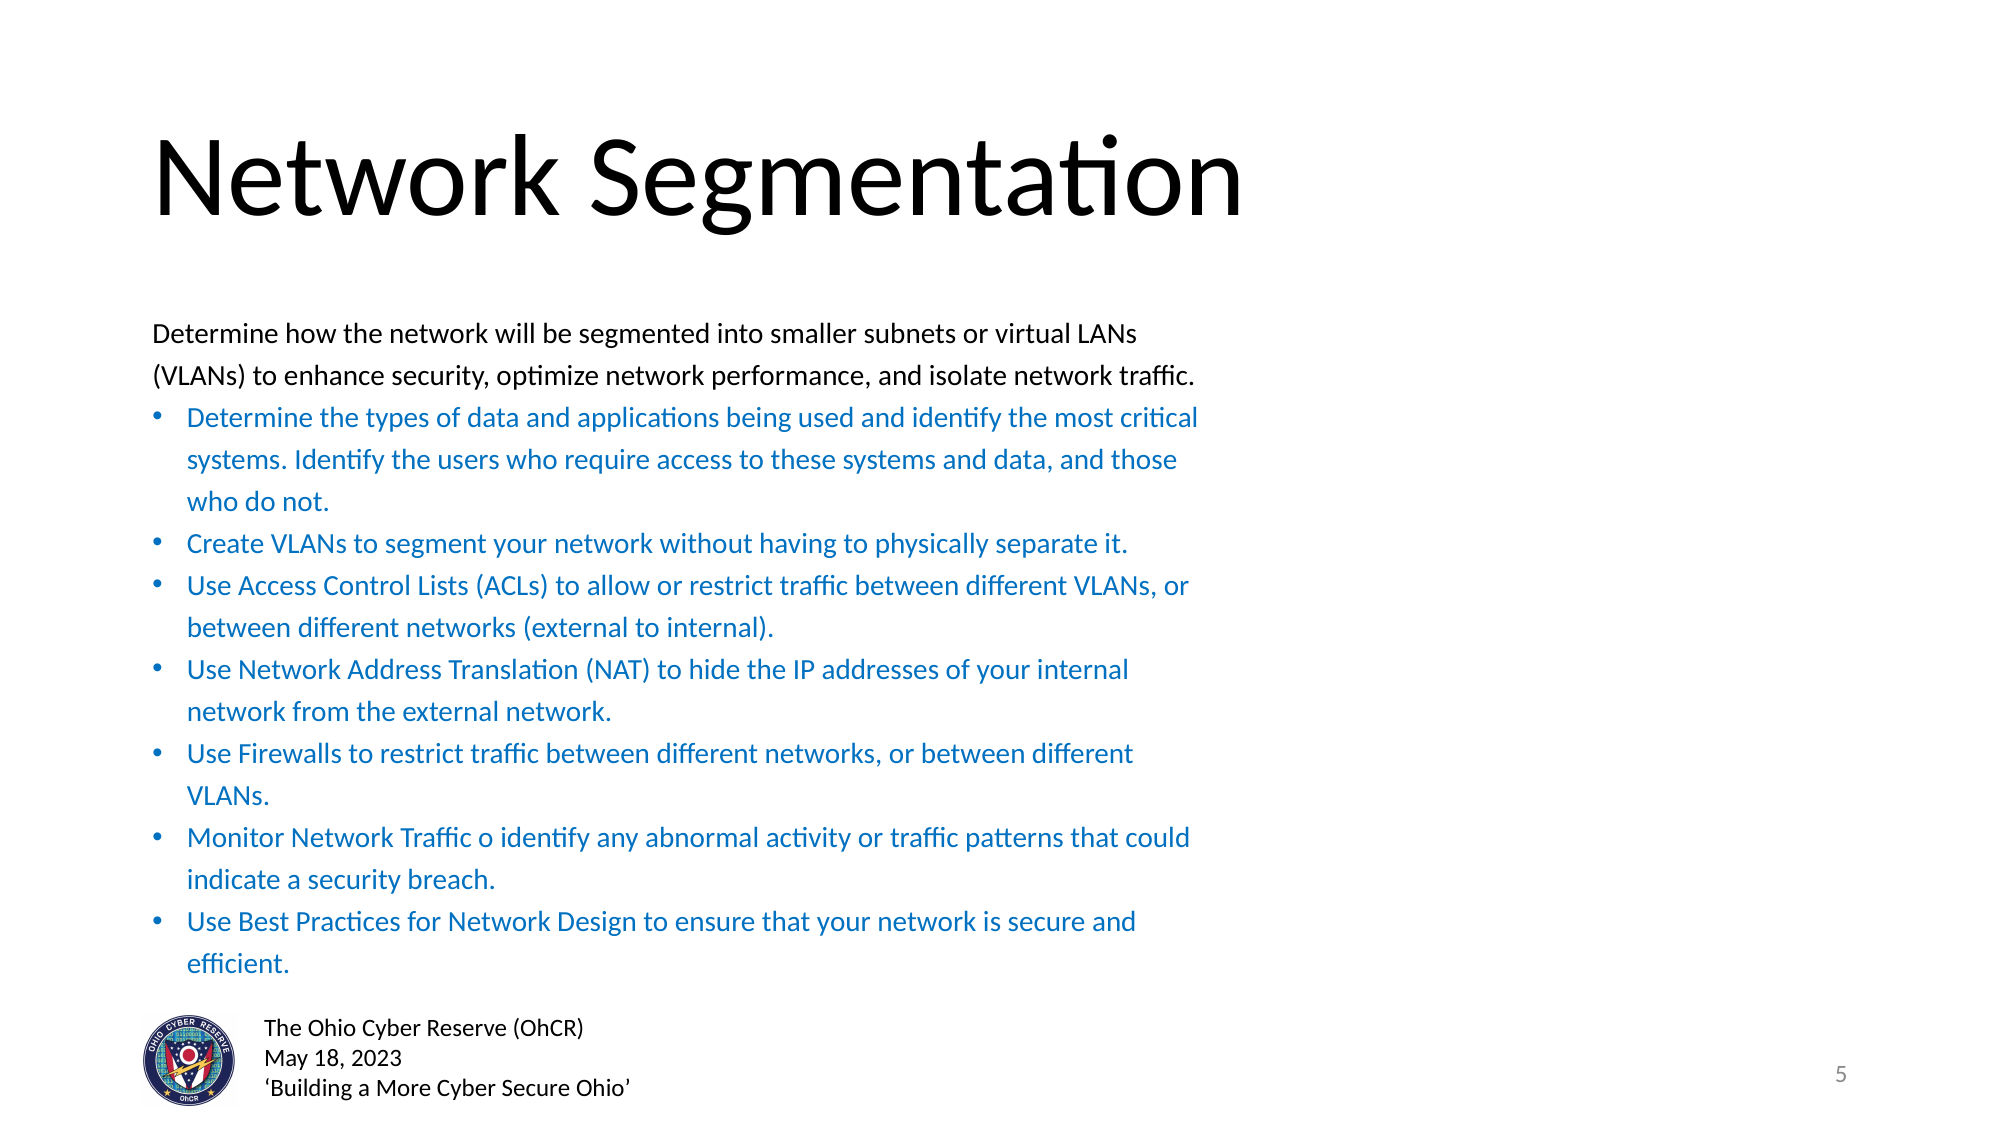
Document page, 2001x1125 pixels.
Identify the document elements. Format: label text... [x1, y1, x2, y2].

list Determine how the network will be segmented into smaller subnets or virtual LANs (VLANs) to enhance security, optimize network performance, and isolate network traffic. Determine the types of data and applications being used and identify the most critical systems. Identify the users who require access to these systems and data, and those who do not. Create VLANs to segment your network without having to physically separate it. Use Access Control Lists (ACLs) to allow or restrict traffic between different VLANs, or between different networks (external to internal). Use Network Address Translation (NAT) to hide the IP addresses of your internal network from the external network. Use Firewalls to restrict traffic between different networks, or between different VLANs. Monitor Network Traffic o identify any abnormal activity or traffic patterns that could indicate a security breach. Use Best Practices for Network Design to ensure that your network is secure and efficient. [137, 299, 1218, 1005]
title Network Segmentation [137, 59, 1863, 278]
slide_number 5 [1412, 1042, 1863, 1103]
picture [140, 1013, 238, 1108]
text_box The Ohio Cyber Reserve (OhCR) May 18, 2023 ‘Building a More Cyber Secure Ohio’ [249, 1004, 647, 1109]
